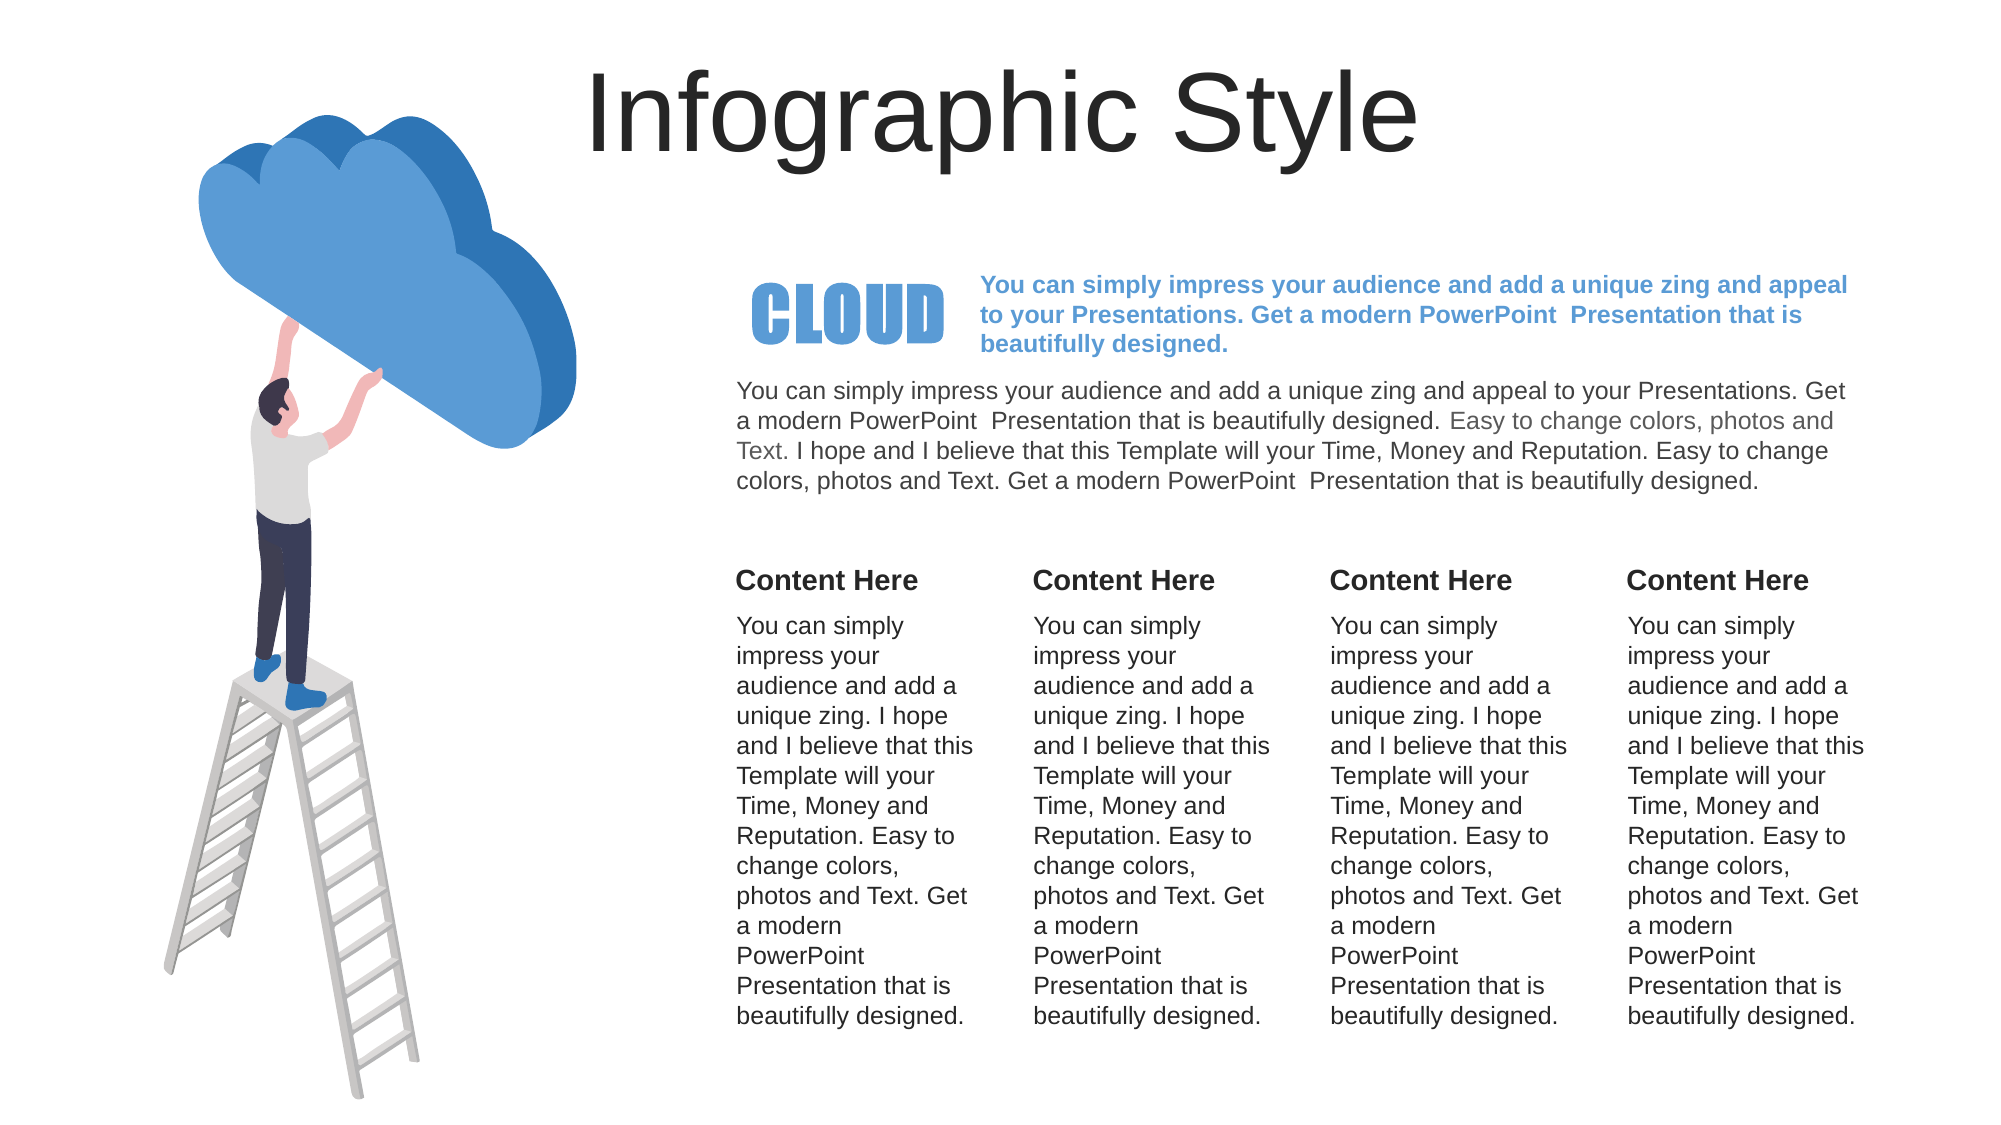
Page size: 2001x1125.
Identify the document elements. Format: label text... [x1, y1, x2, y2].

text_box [1314, 553, 1584, 1042]
text_box [906, 282, 945, 345]
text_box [1611, 553, 1881, 1042]
text_box [751, 281, 791, 346]
text_box [795, 281, 862, 346]
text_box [1017, 553, 1287, 1042]
text_box [865, 282, 904, 346]
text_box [720, 553, 990, 1042]
text_box You can simply impress your audience and add a unique zing and appeal to your Presentations. Get a modern PowerPoint Presentation that is beautifully designed. [965, 260, 1874, 366]
list Infographic Style [53, 55, 1952, 175]
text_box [198, 115, 577, 449]
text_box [163, 315, 420, 1100]
text_box You can simply impress your audience and add a unique zing and appeal to your Presentations. Get a modern PowerPoint Presentation that is beautifully designed. Easy to change colors, photos and Text. I hope and I believe that this Template will your Time, Money and Reputation. Easy to change colors, photos and Text. Get a modern PowerPoint Presentation that is beautifully designed. [721, 367, 1874, 503]
